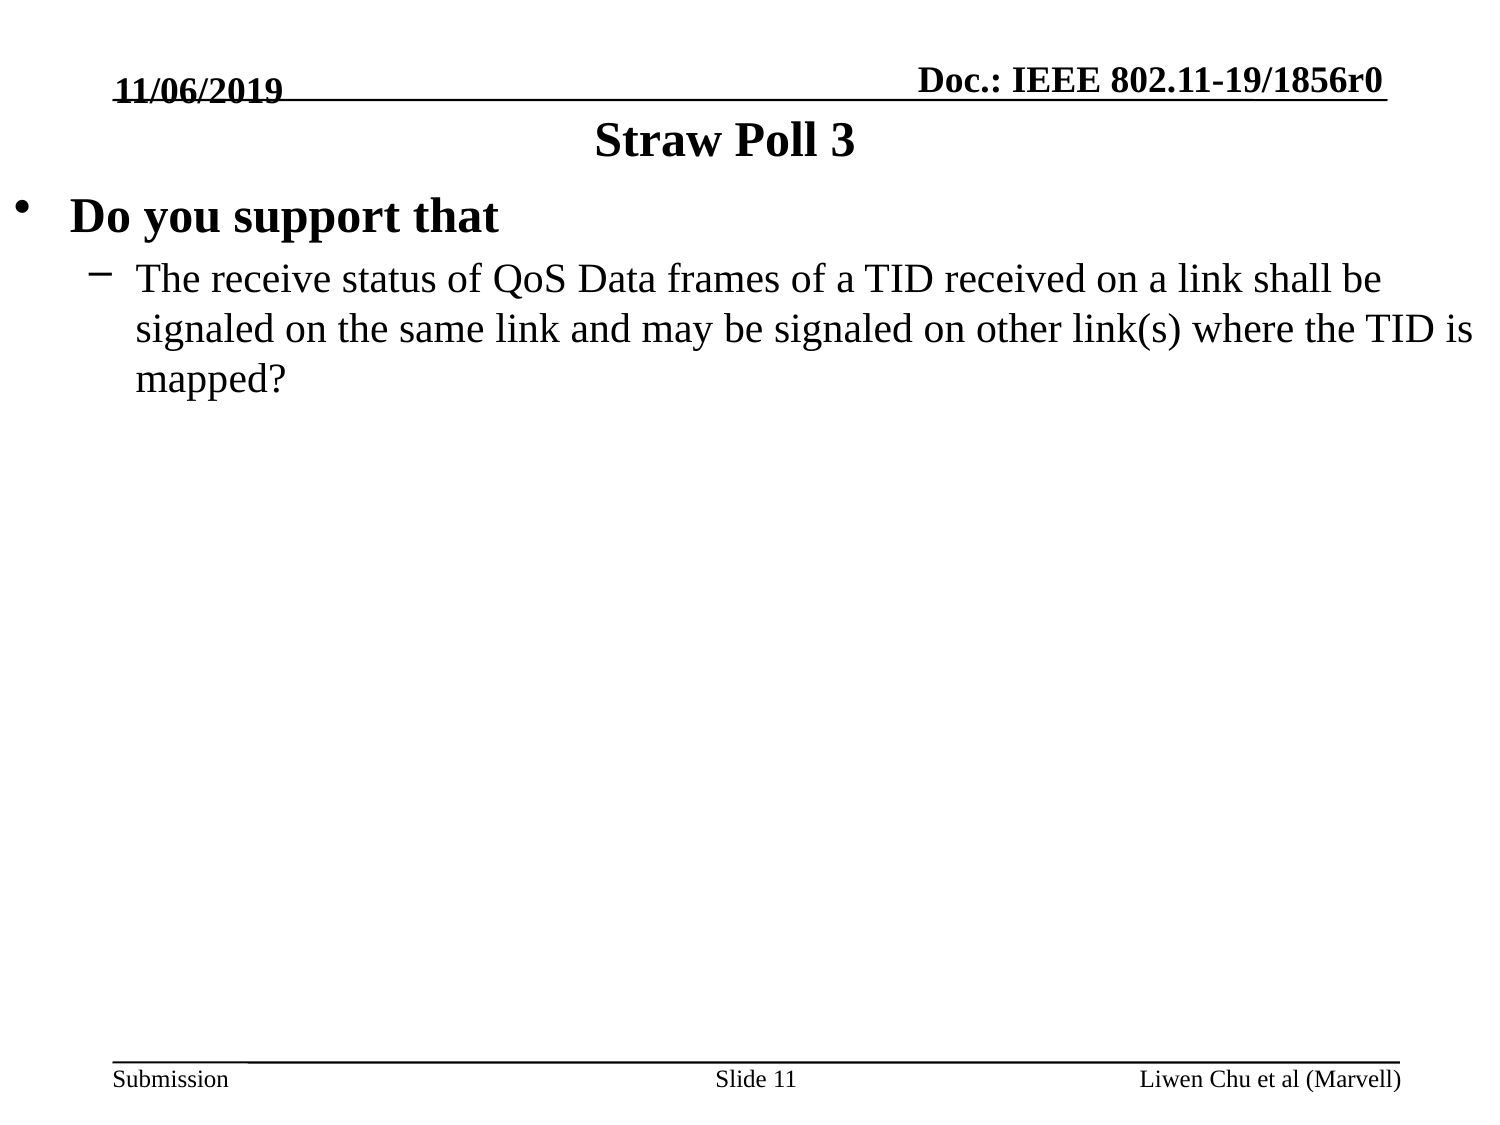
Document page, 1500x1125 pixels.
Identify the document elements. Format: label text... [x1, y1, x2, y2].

title Straw Poll 3 [0, 73, 1451, 174]
list Do you support that The receive status of QoS Data frames of a TID received on a link shall be signaled on the same link and may be signaled on other link(s) where the TID is mapped? [0, 174, 1499, 463]
footer Liwen Chu et al (Marvell) [1135, 1061, 1402, 1093]
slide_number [114, 65, 288, 112]
slide_number Slide 11 [712, 1061, 800, 1093]
